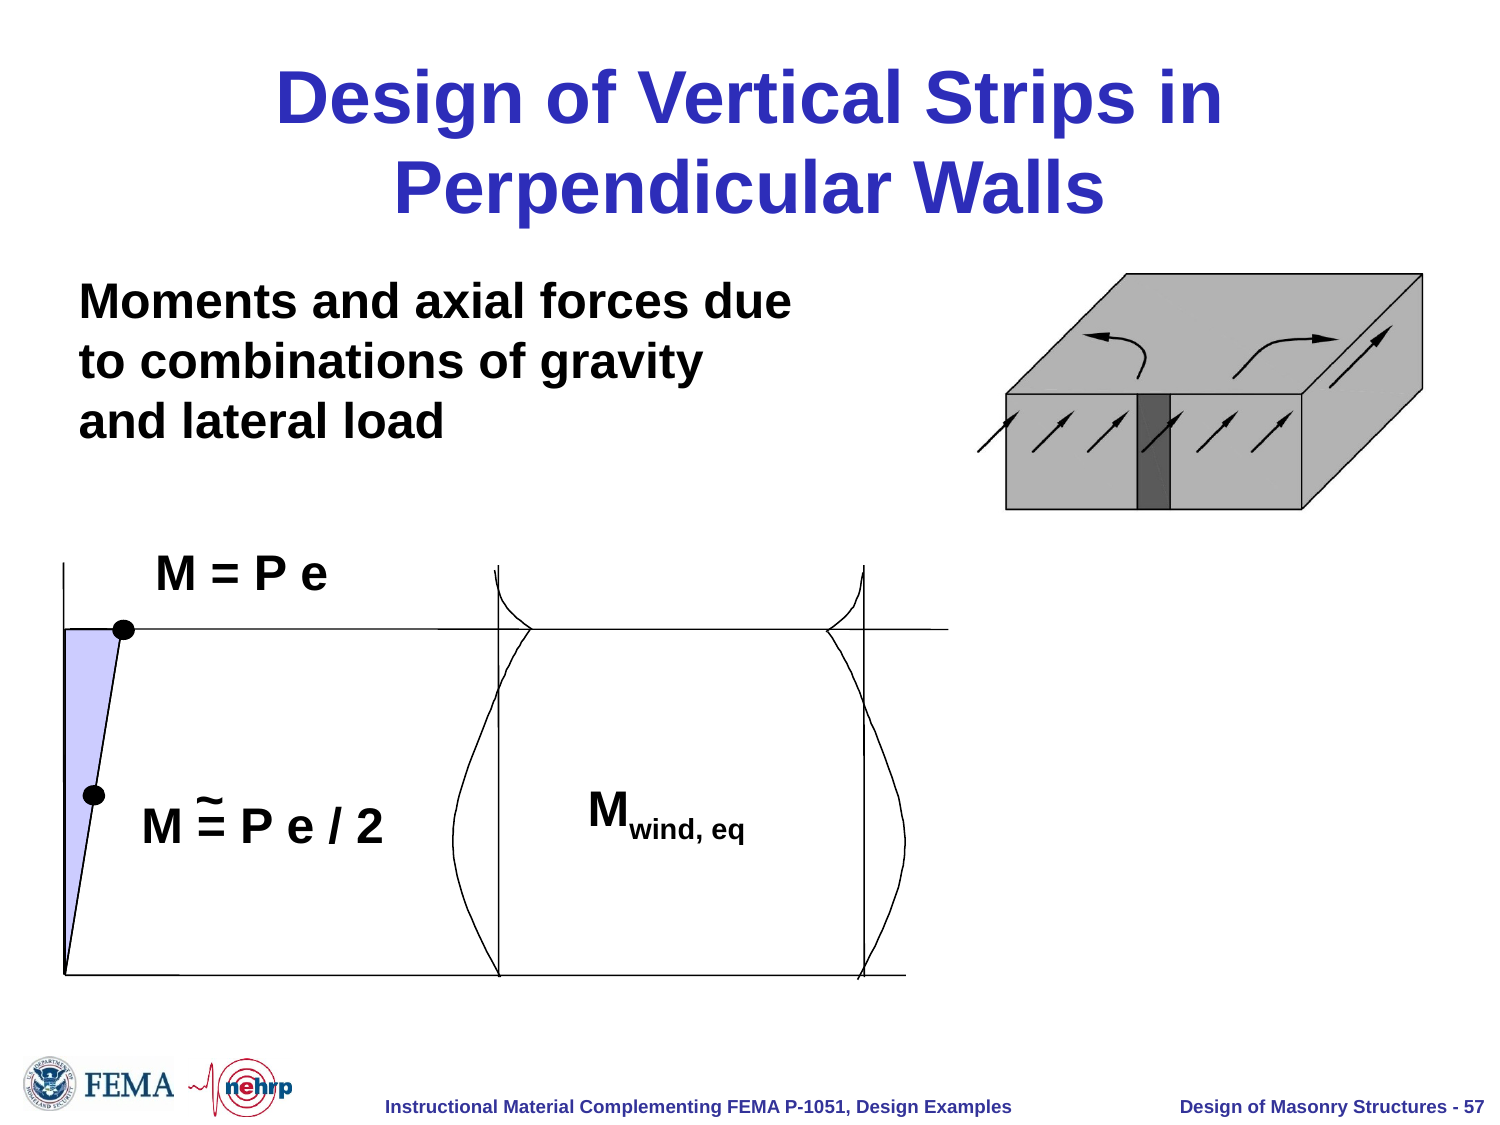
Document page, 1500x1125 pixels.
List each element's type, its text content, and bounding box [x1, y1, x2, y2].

slide_number Design of Masonry Structures - 57 [1042, 1077, 1500, 1125]
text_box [63, 540, 949, 980]
title Design of Vertical Strips in Perpendicular Walls [75, 45, 1425, 233]
footer Instructional Material Complementing FEMA P-1051, Design Examples [337, 1087, 1042, 1125]
picture [188, 1058, 292, 1117]
list Moments and axial forces due to combinations of gravity and lateral load [63, 260, 811, 473]
picture [956, 241, 1443, 545]
picture [23, 1056, 174, 1111]
